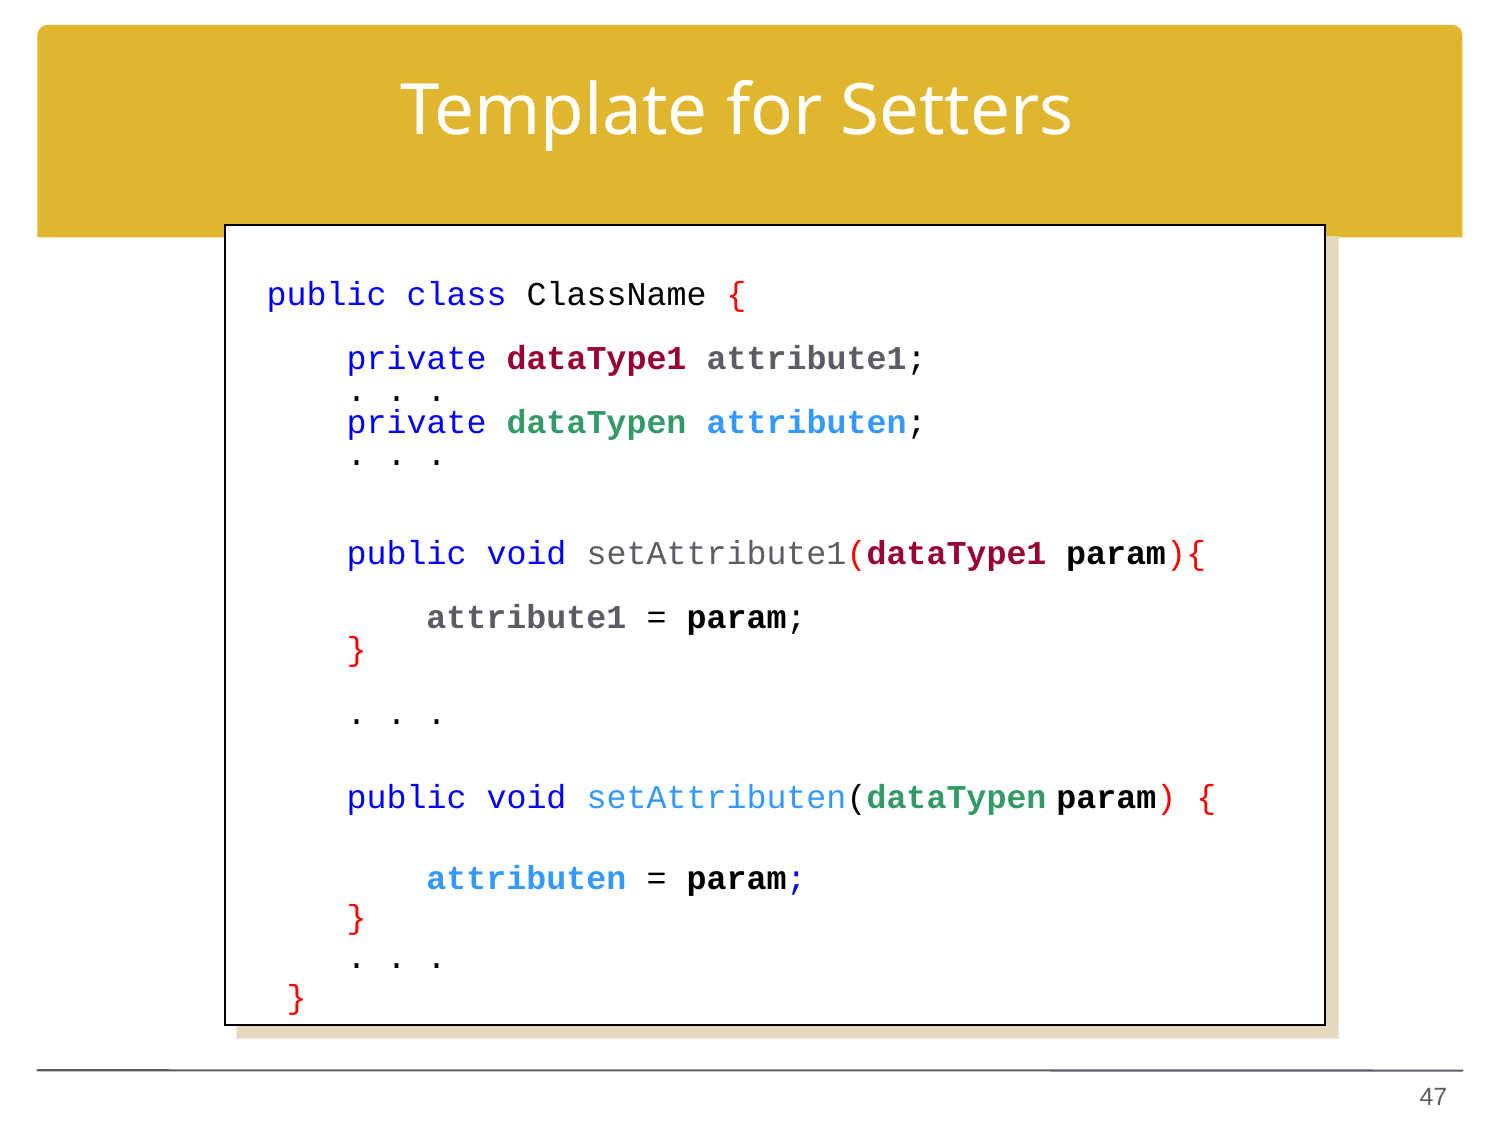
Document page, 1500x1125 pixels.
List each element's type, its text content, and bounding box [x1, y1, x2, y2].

text_box [225, 224, 1325, 1025]
text_box public class ClassName { private dataType1 attribute1; . . . private dataTypen attributen; . . . public void setAttribute1(dataType1 param){ attribute1 = param; } . . . public void setAttributen(dataTypen param) { attributen = param; } . . . } [251, 233, 1300, 1023]
title Template for Setters [99, 37, 1376, 176]
slide_number 47 [1112, 1069, 1463, 1123]
